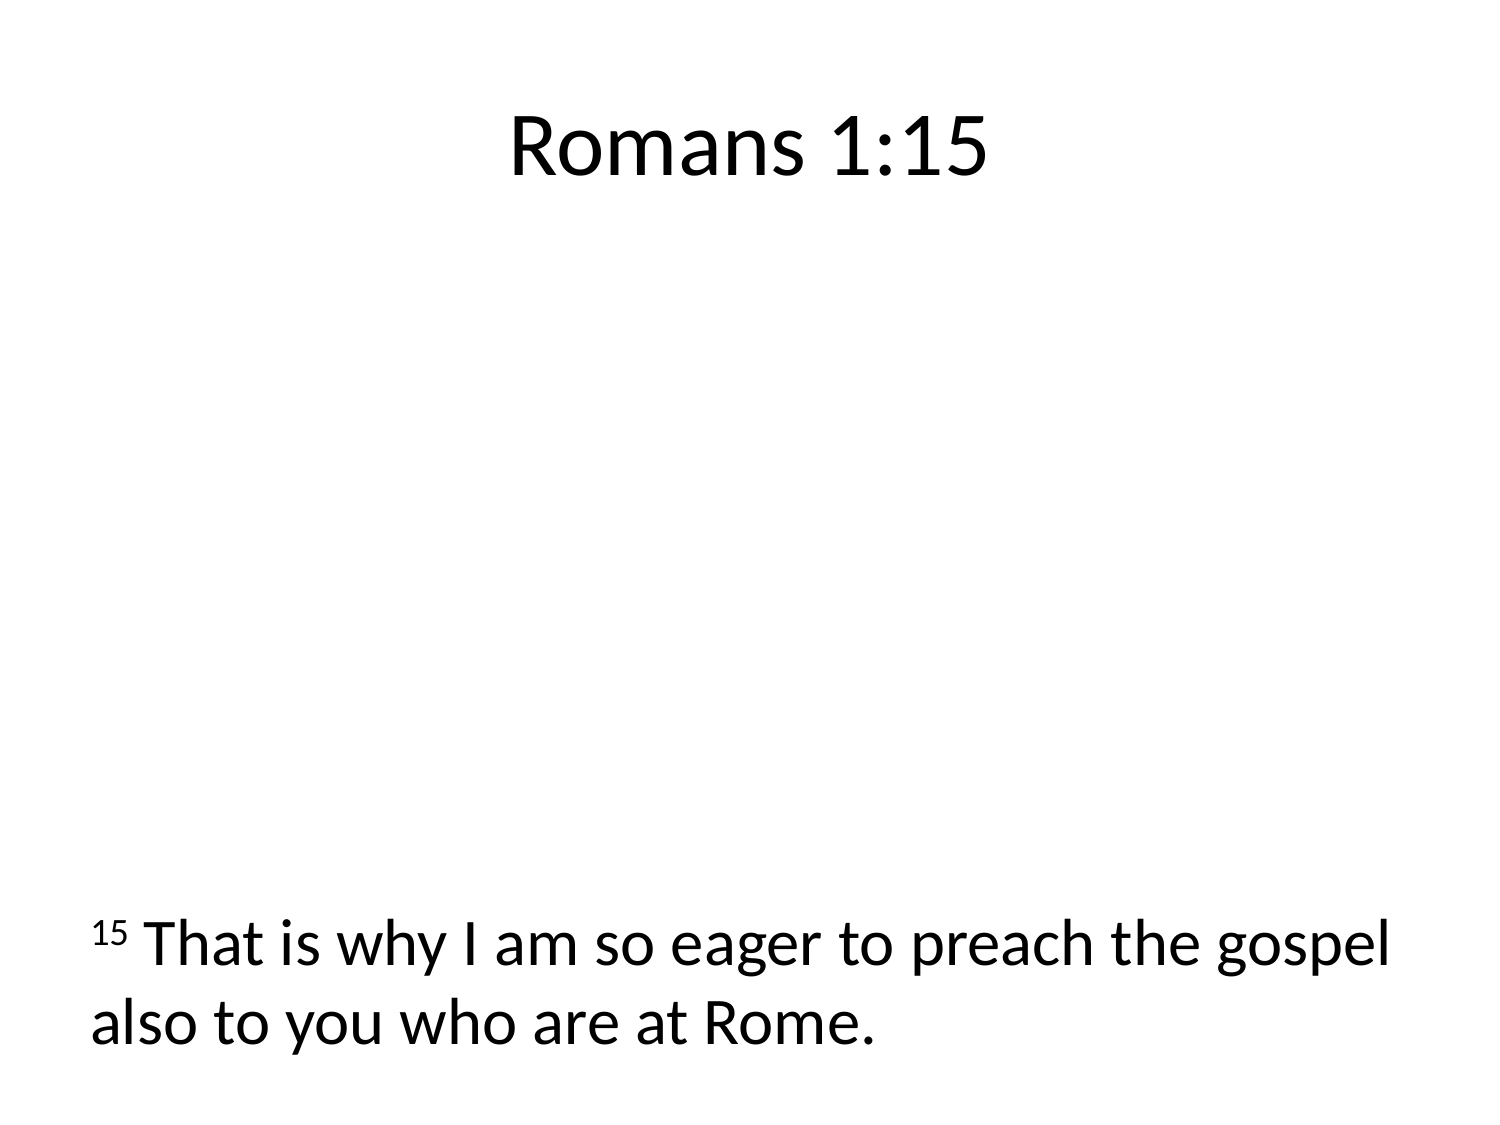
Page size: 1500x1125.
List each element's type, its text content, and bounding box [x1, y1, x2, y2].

title Romans 1:15 [75, 45, 1425, 233]
list 15 That is why I am so eager to preach the gospel also to you who are at Rome. [75, 262, 1425, 1005]
